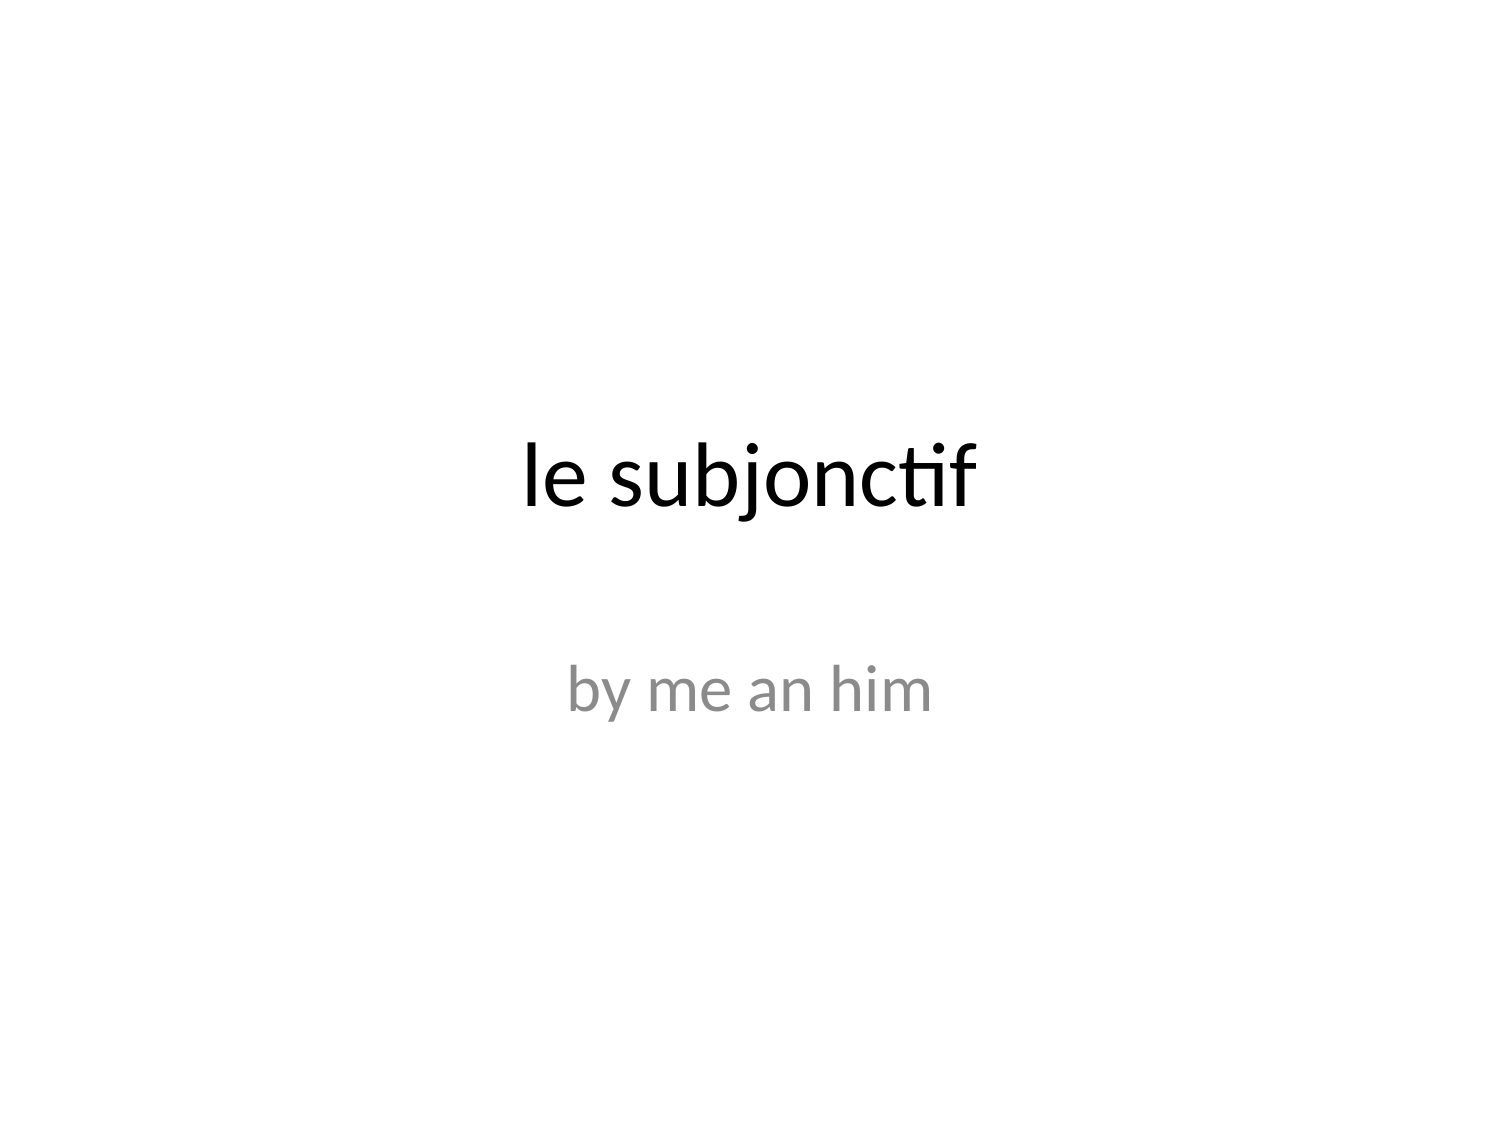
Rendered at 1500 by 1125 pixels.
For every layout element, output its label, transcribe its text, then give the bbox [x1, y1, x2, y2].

title le subjonctif [112, 349, 1388, 591]
subtitle by me an him [225, 637, 1275, 925]
